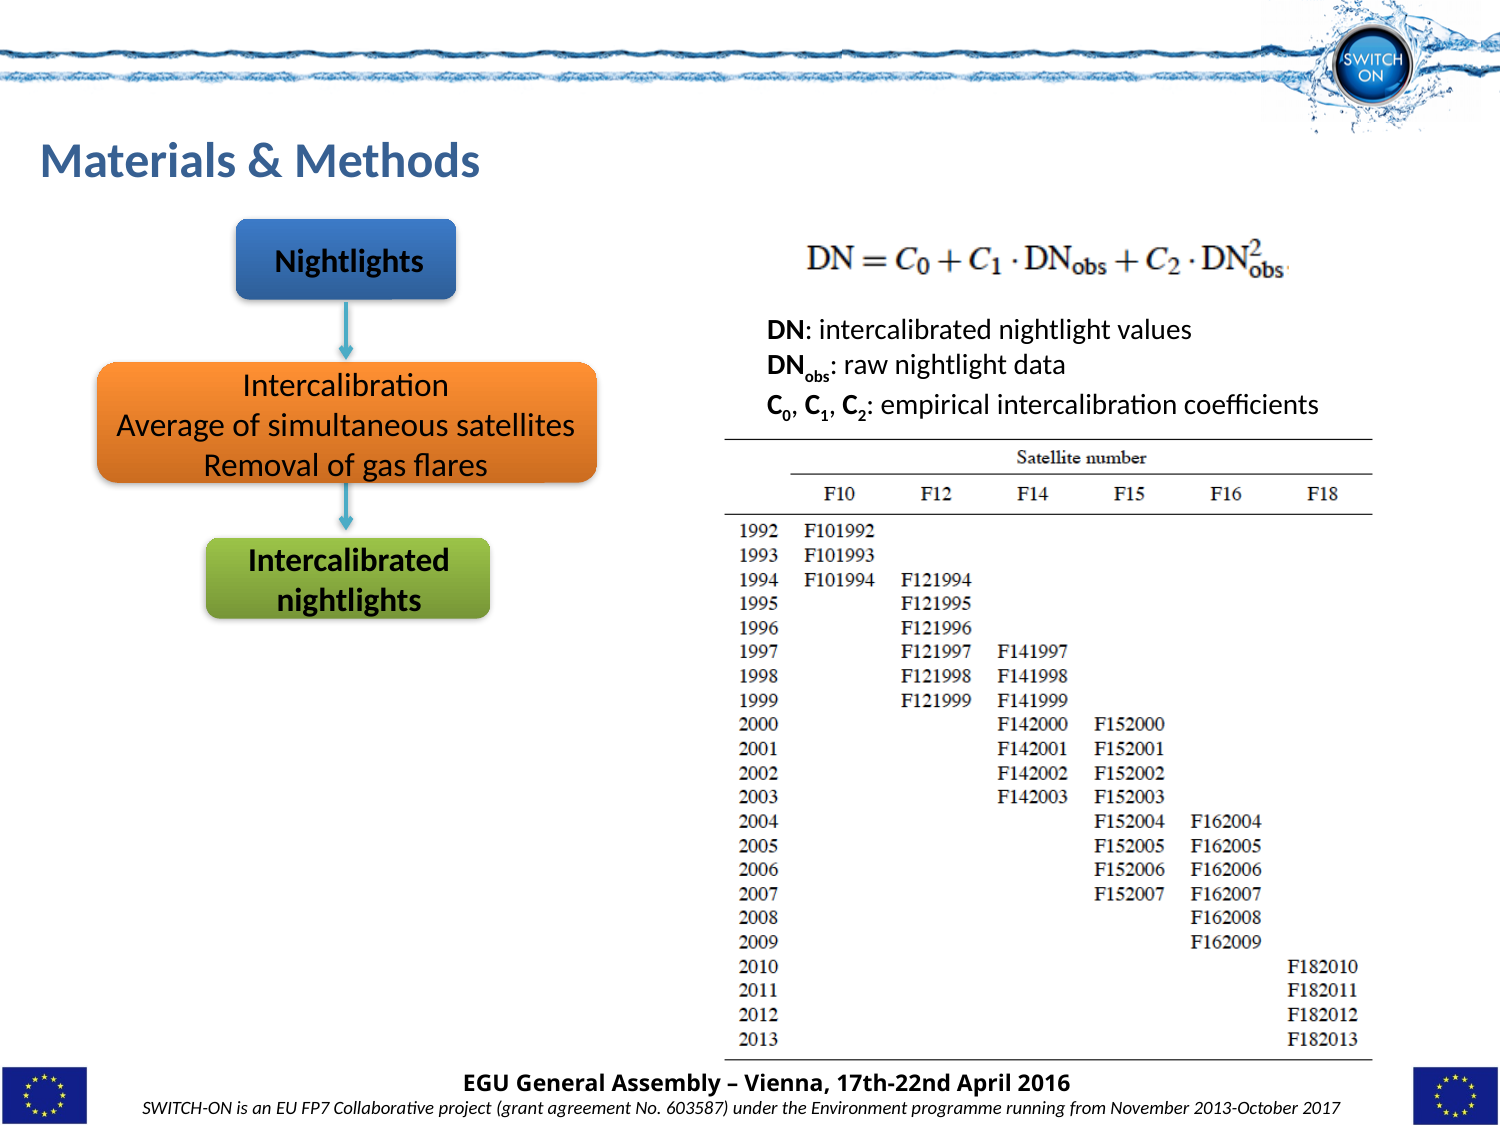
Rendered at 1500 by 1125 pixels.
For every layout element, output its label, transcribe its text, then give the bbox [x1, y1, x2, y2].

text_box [83, 362, 609, 483]
picture [708, 430, 1377, 1066]
text_box DN: intercalibrated nightlight values DNobs: raw nightlight data C0, C1, C2: empirical intercalibration coefficients [752, 303, 1352, 428]
picture [0, 0, 1500, 140]
text_box Materials & Methods [24, 149, 1476, 196]
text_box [235, 218, 457, 300]
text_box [206, 537, 491, 619]
picture [793, 224, 1290, 295]
picture [1410, 1065, 1499, 1125]
text_box EGU General Assembly – Vienna, 17th-22nd April 2016 SWITCH-ON is an EU FP7 Collaborative project (grant agreement No. 603587) under the Environment programme running from November 2013-October 2017 [136, 1062, 1399, 1123]
picture [0, 1065, 88, 1125]
